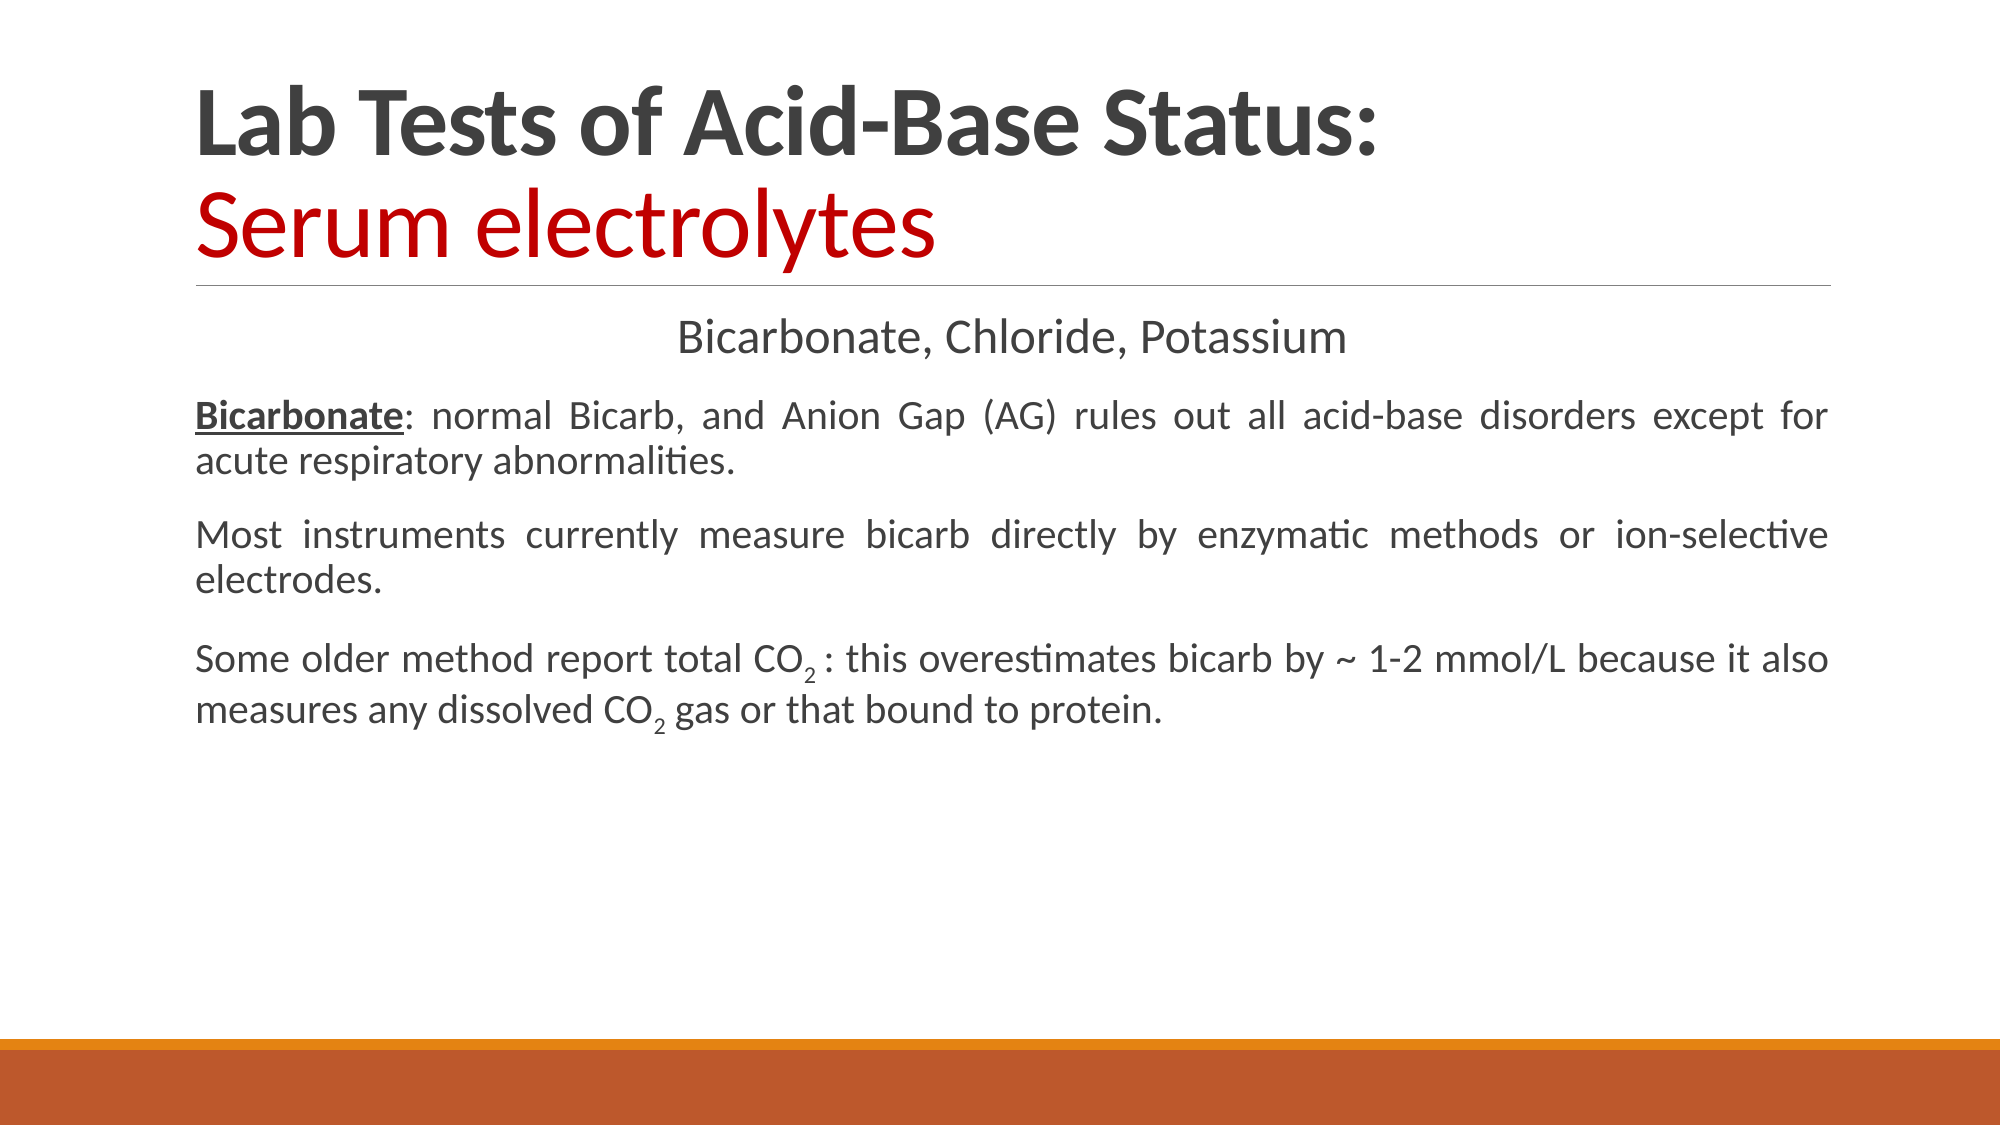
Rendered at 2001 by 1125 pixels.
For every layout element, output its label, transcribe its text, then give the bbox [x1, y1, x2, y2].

list Bicarbonate, Chloride, Potassium Bicarbonate: normal Bicarb, and Anion Gap (AG) rules out all acid-base disorders except for acute respiratory abnormalities. Most instruments currently measure bicarb directly by enzymatic methods or ion-selective electrodes. Some older method report total CO2 : this overestimates bicarb by ~ 1-2 mmol/L because it also measures any dissolved CO2 gas or that bound to protein. [180, 302, 1830, 963]
title Lab Tests of Acid-Base Status: Serum electrolytes [180, 47, 1830, 285]
